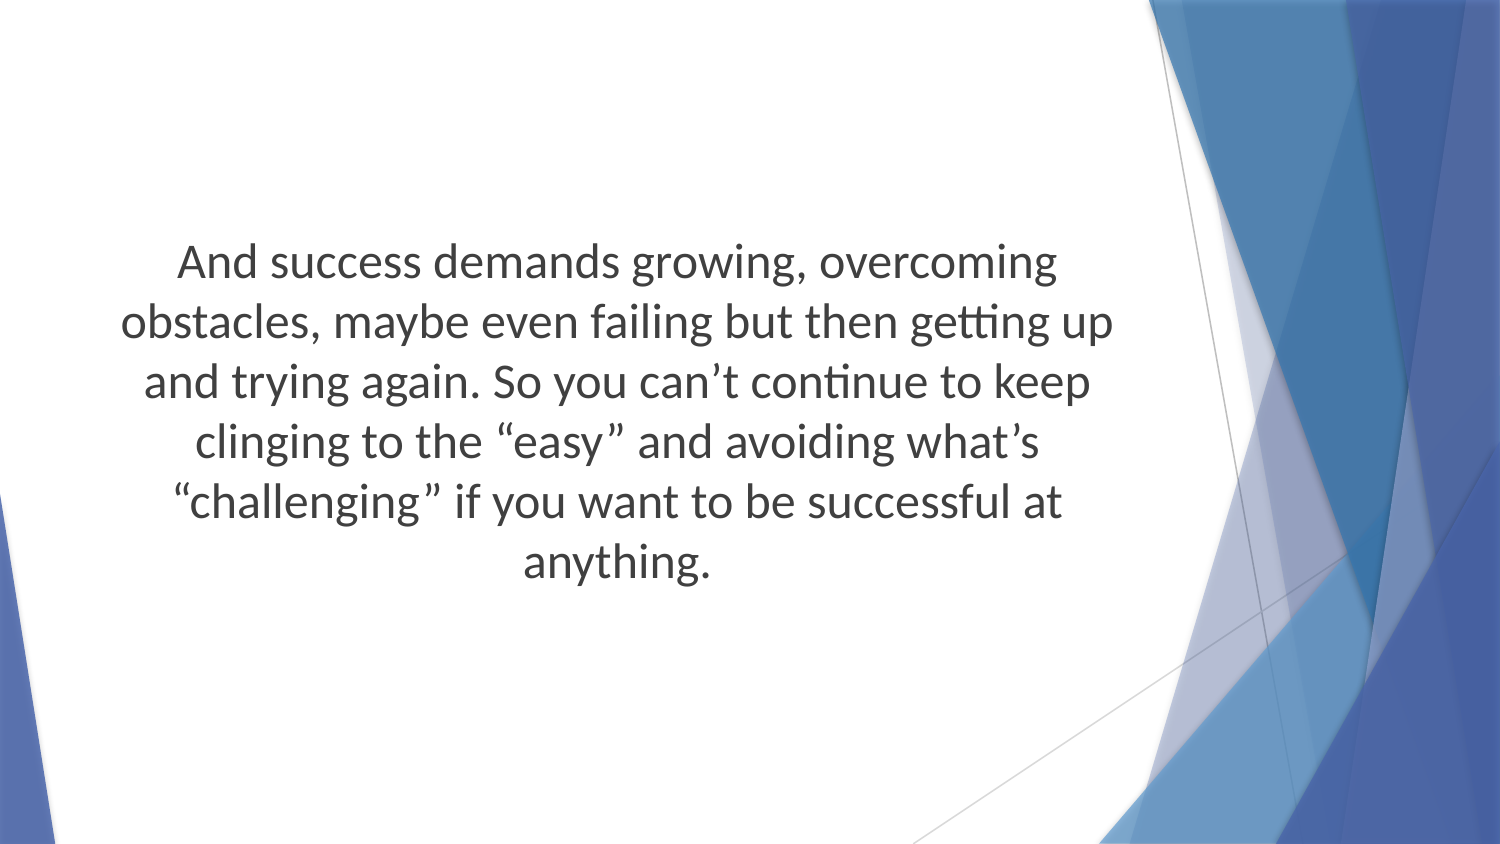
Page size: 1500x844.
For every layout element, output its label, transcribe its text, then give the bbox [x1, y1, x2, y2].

list And success demands growing, overcoming obstacles, maybe even failing but then getting up and trying again. So you can’t continue to keep clinging to the “easy” and avoiding what’s “challenging” if you want to be successful at anything. [88, 221, 1147, 422]
